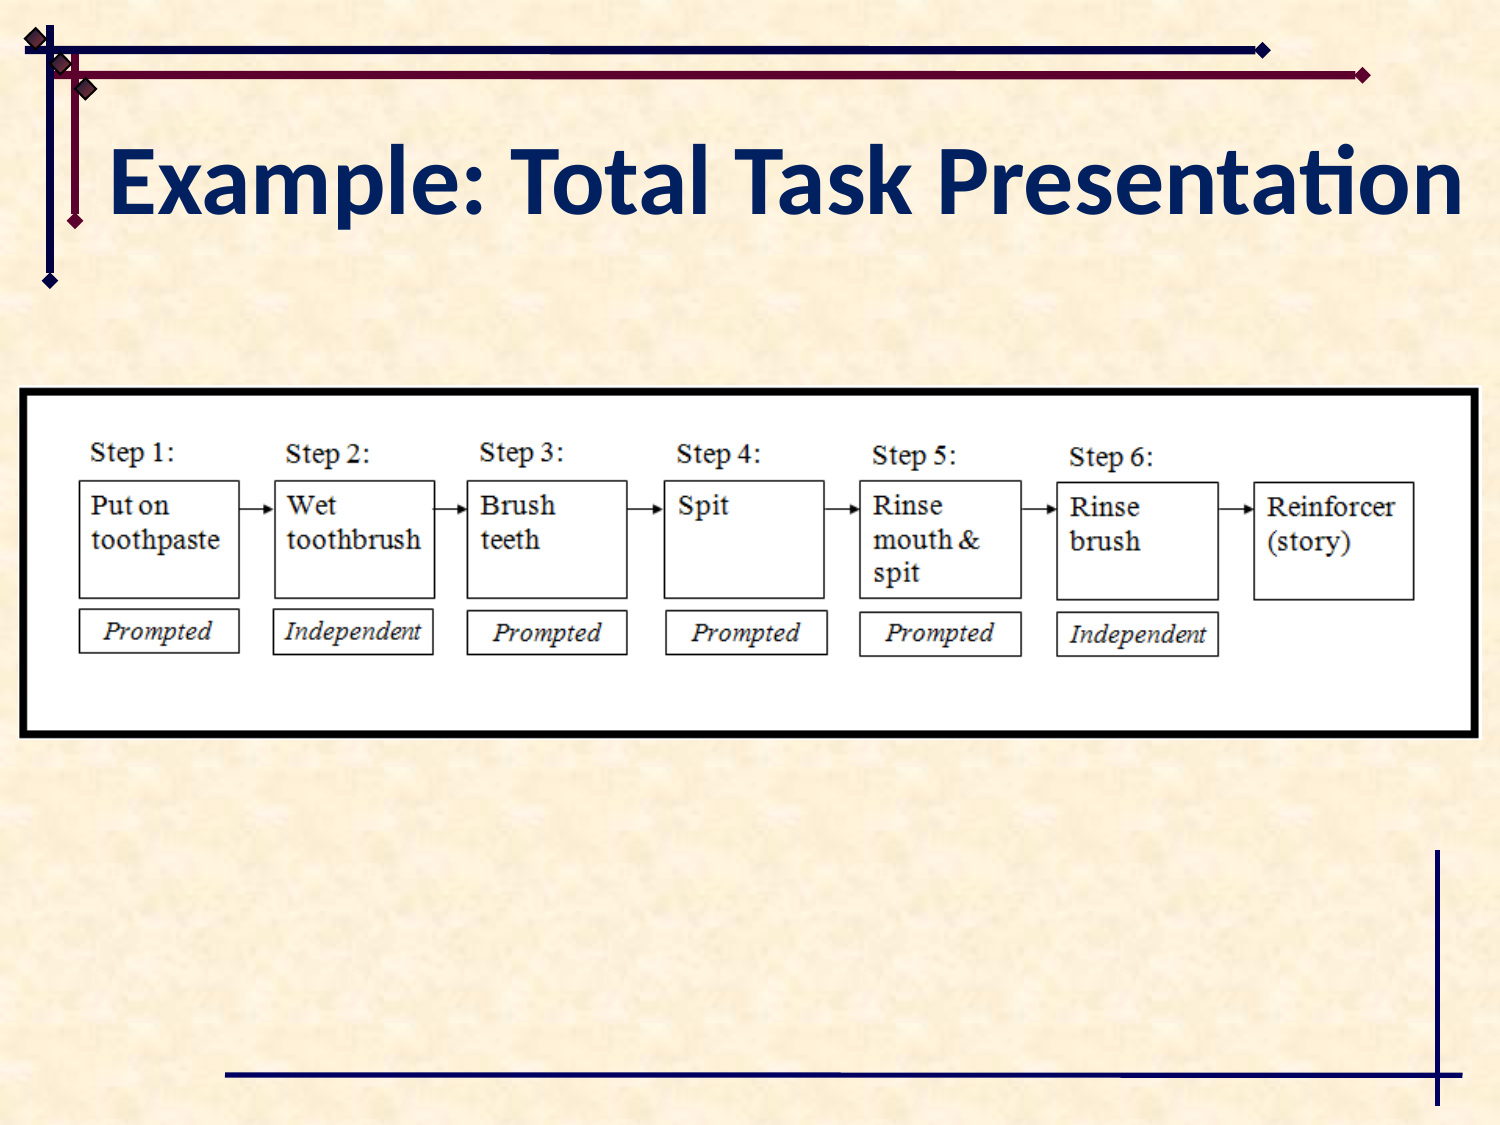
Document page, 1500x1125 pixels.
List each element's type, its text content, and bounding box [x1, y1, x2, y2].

title Example: Total Task Presentation [75, 75, 1500, 275]
picture [0, 0, 1500, 1125]
